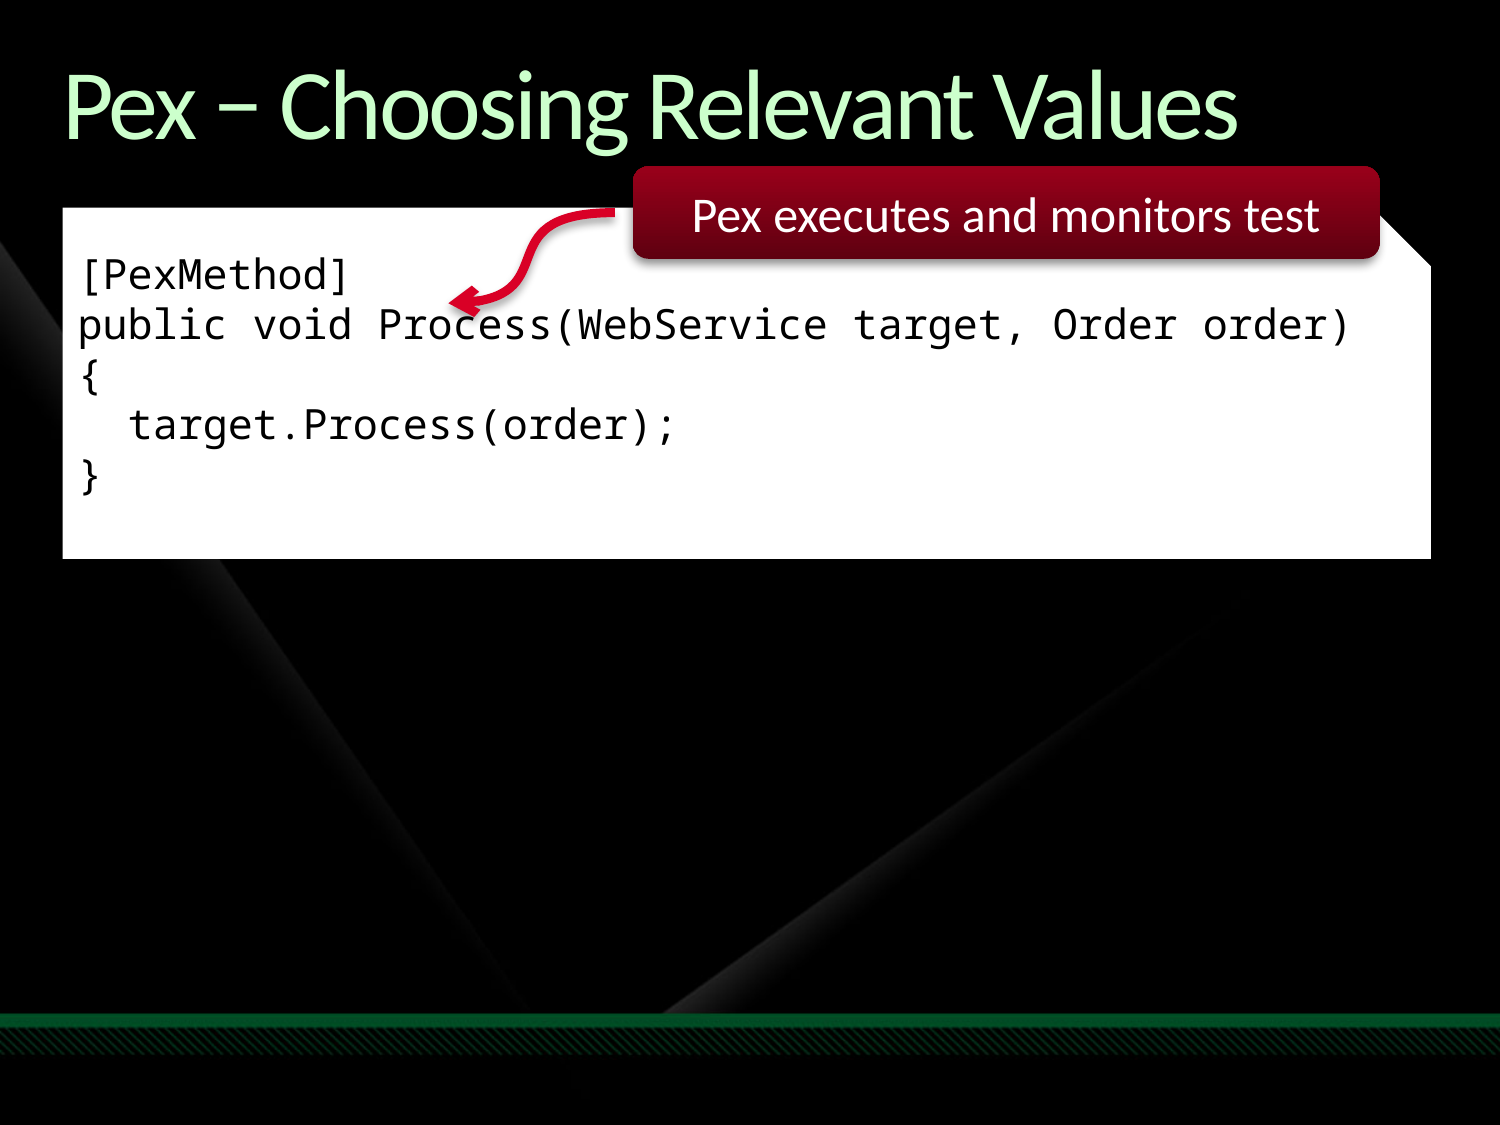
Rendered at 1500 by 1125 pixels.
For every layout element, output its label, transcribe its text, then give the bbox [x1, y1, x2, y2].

title Pex − Choosing Relevant Values [62, 53, 1438, 144]
text_box Pex executes and monitors test [632, 166, 1380, 259]
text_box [448, 212, 616, 304]
picture [0, 0, 1500, 1125]
text_box [PexMethod] public void Process(WebService target, Order order) { target.Process(order); } [58, 203, 1436, 564]
